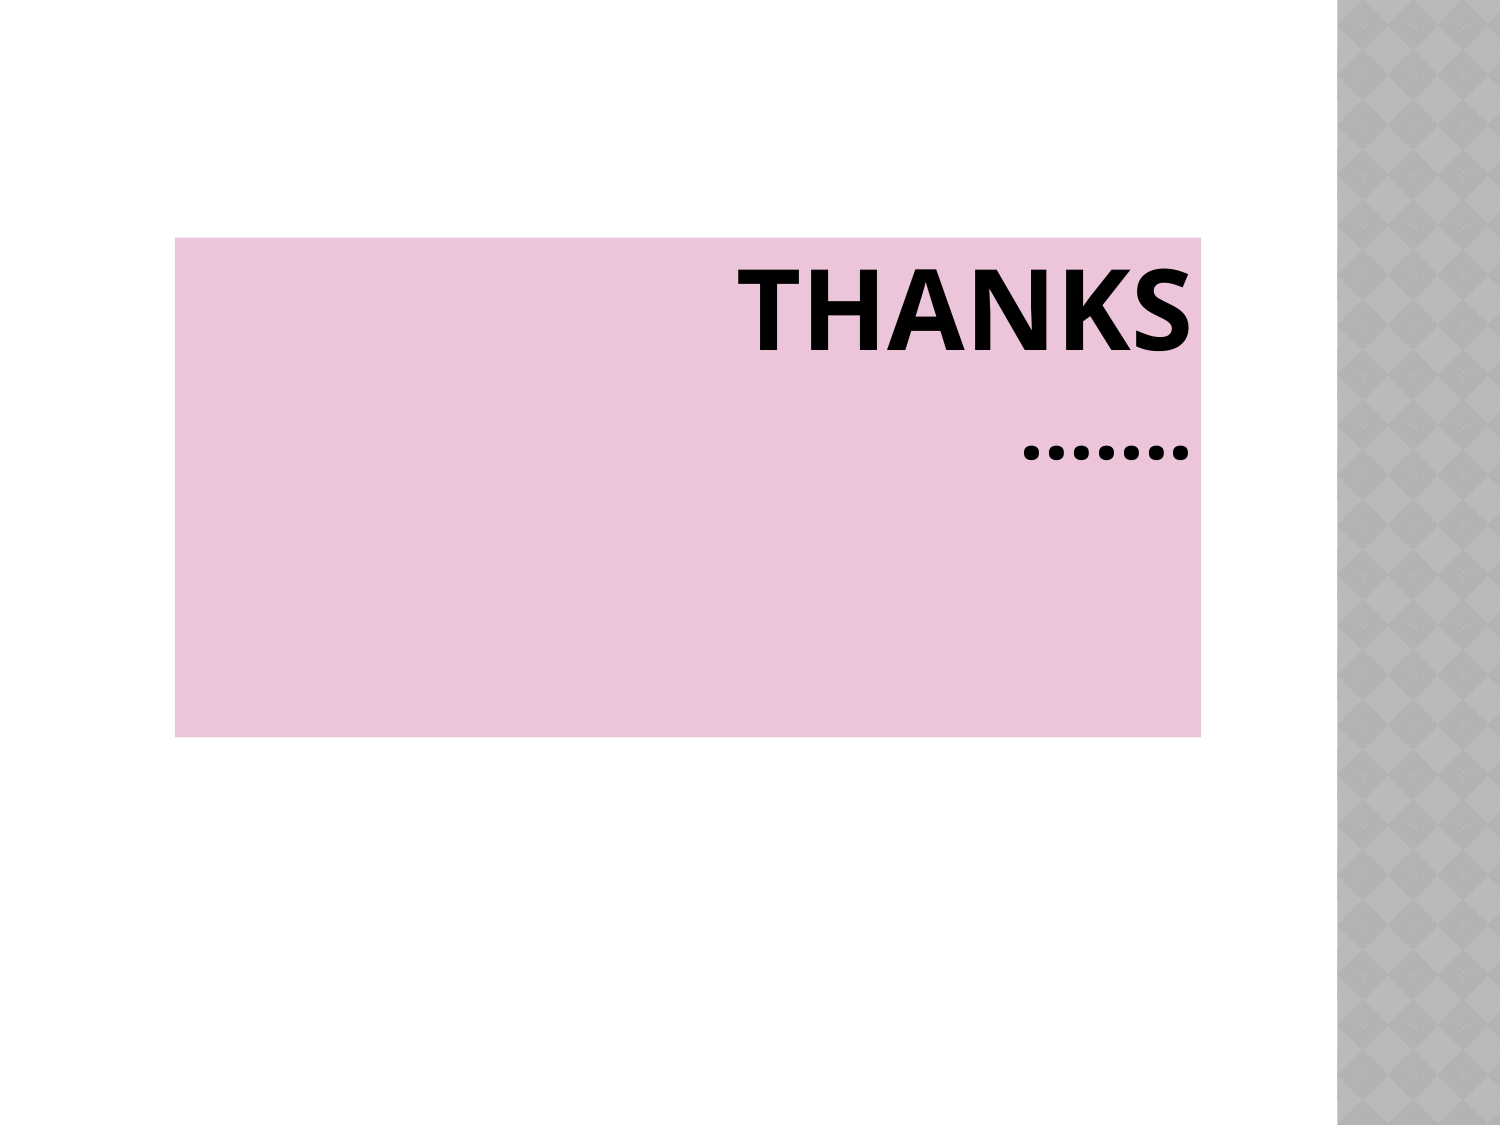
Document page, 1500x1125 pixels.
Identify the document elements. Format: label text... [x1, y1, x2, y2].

title Thanks ……. [174, 435, 1202, 738]
list [174, 312, 1202, 435]
title Thanks ……. [174, 237, 1202, 312]
